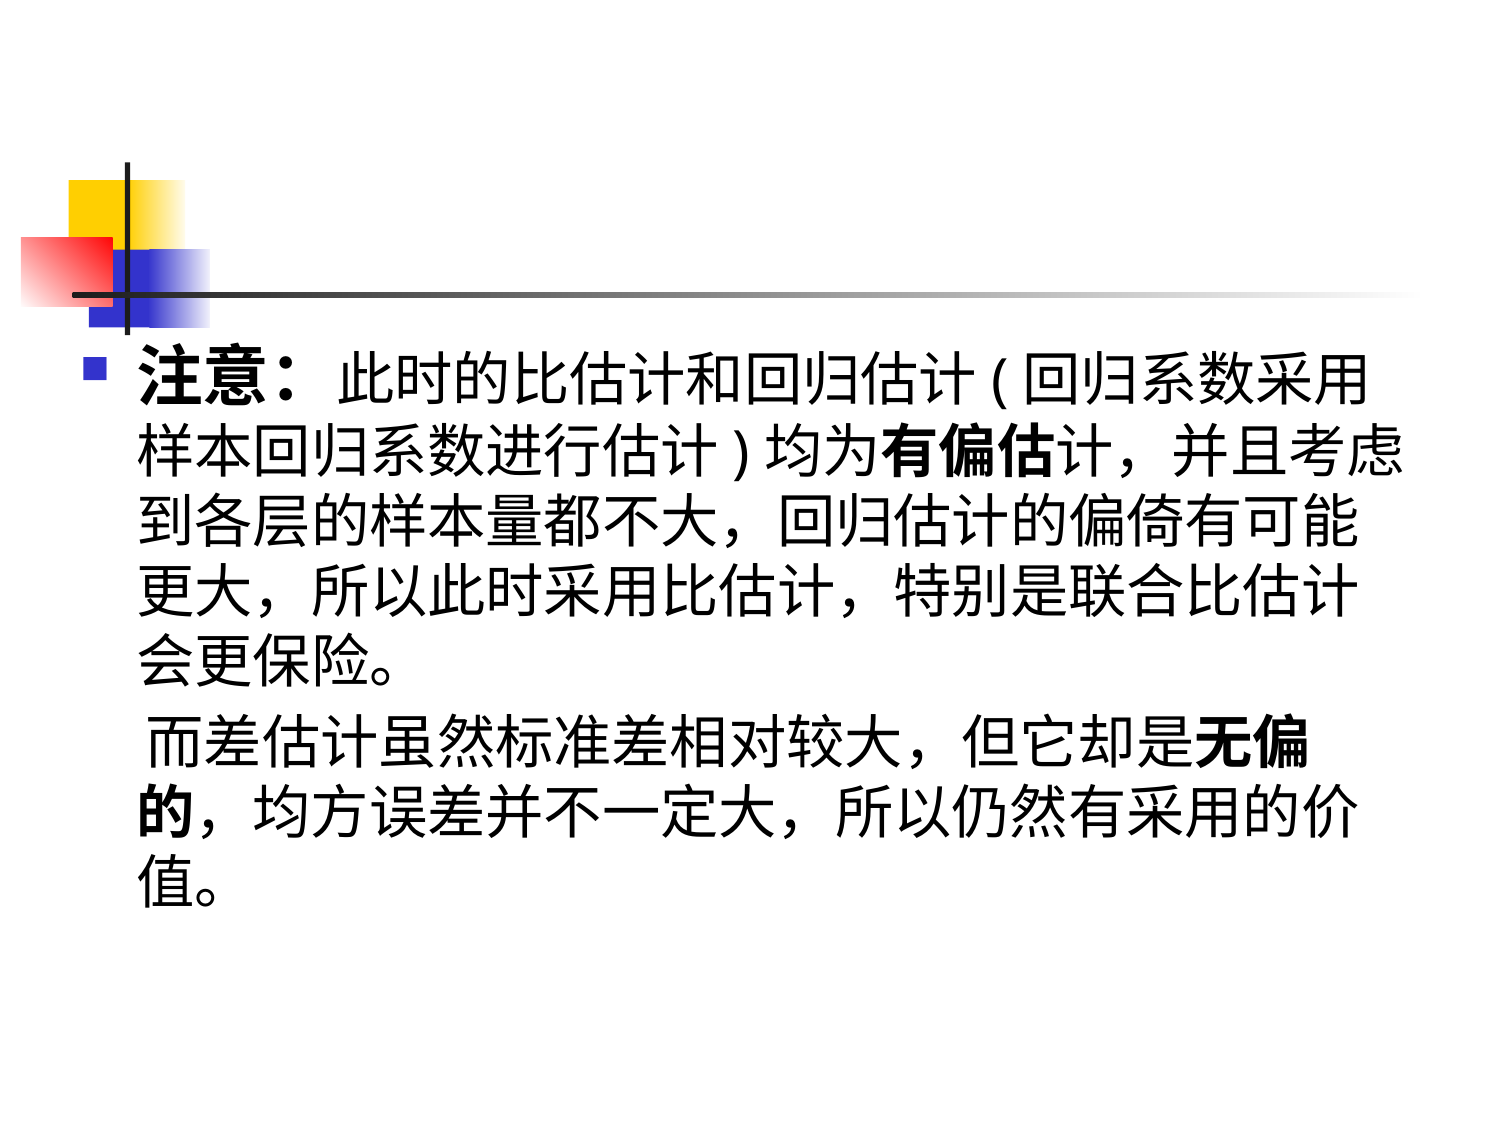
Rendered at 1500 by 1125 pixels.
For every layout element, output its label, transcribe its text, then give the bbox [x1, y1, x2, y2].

list 注意：此时的比估计和回归估计(回归系数采用样本回归系数进行估计)均为有偏估计，并且考虑到各层的样本量都不大，回归估计的偏倚有可能更大，所以此时采用比估计，特别是联合比估计会更保险。 而差估计虽然标准差相对较大，但它却是无偏的，均方误差并不一定大，所以仍然有采用的价值。 [64, 326, 1424, 1002]
